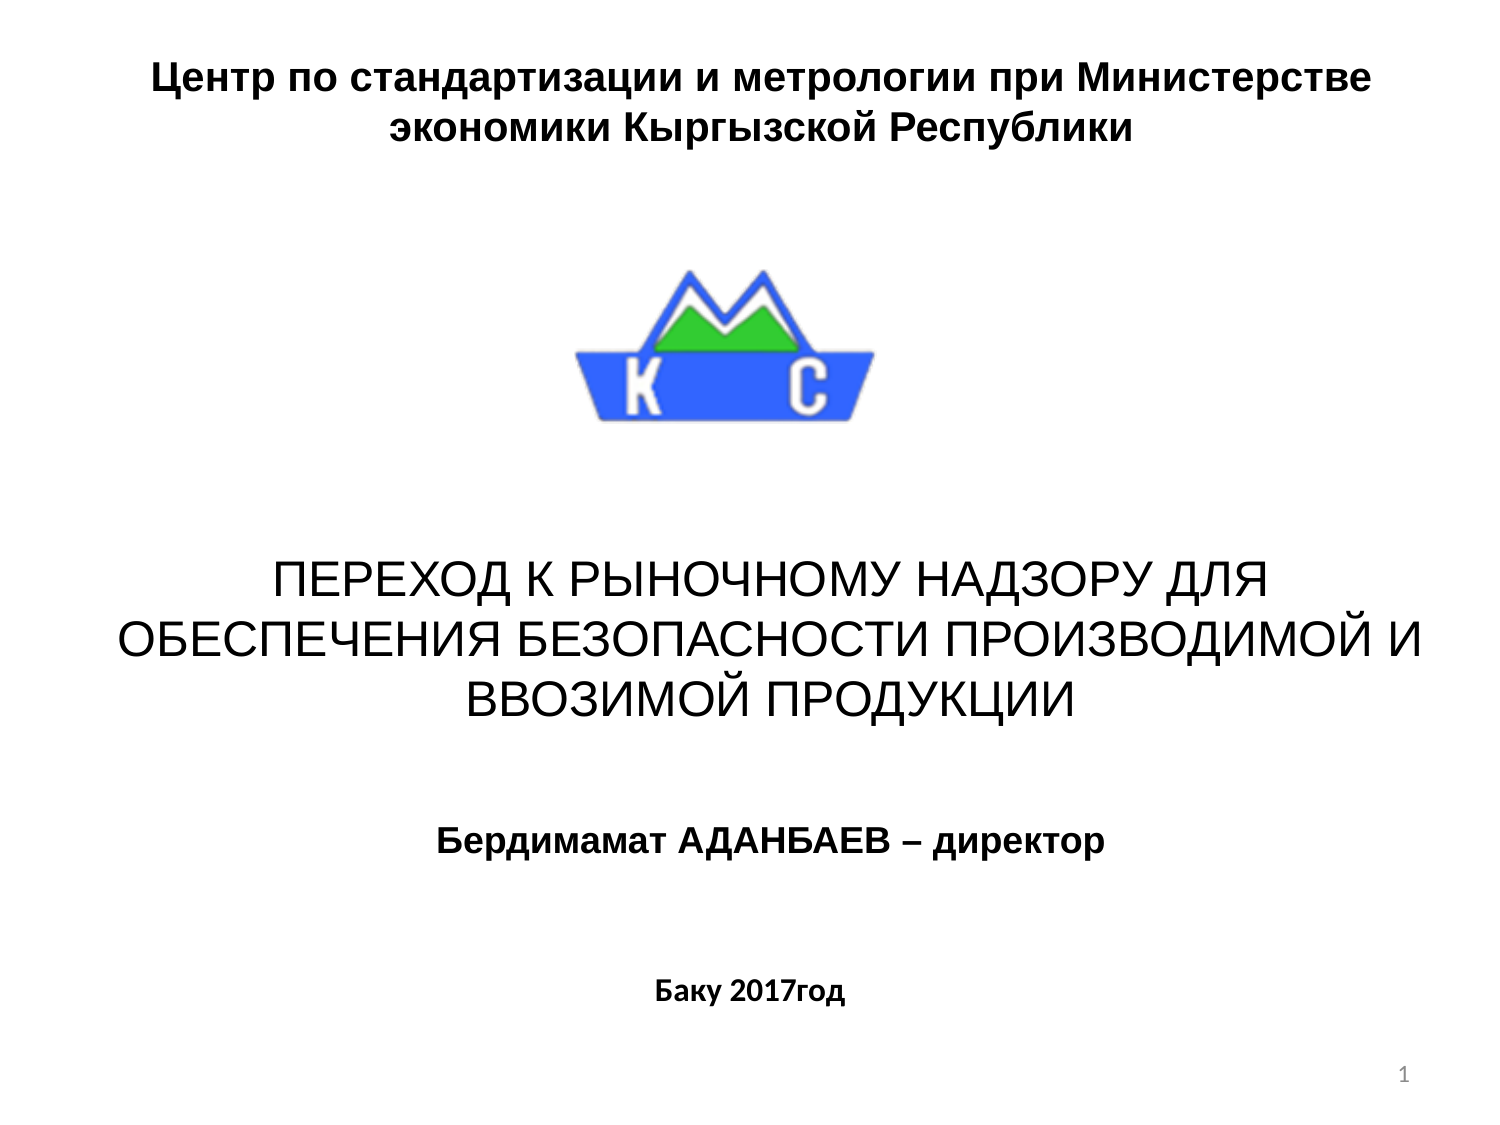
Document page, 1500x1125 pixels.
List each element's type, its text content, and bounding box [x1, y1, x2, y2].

text_box Центр по стандартизации и метрологии при Министерстве экономики Кыргызской Республики [58, 42, 1465, 158]
text_box Баку 2017год [543, 960, 957, 1032]
picture [573, 269, 877, 424]
slide_number 1 [1074, 1042, 1425, 1103]
text_box ПЕРЕХОД К РЫНОЧНОМУ НАДЗОРУ ДЛЯ ОБЕСПЕЧЕНИЯ БЕЗОПАСНОСТИ ПРОИЗВОДИМОЙ И ВВОЗИМОЙ ПРОДУКЦИИ Бердимамат АДАНБАЕВ – директор [97, 456, 1445, 996]
